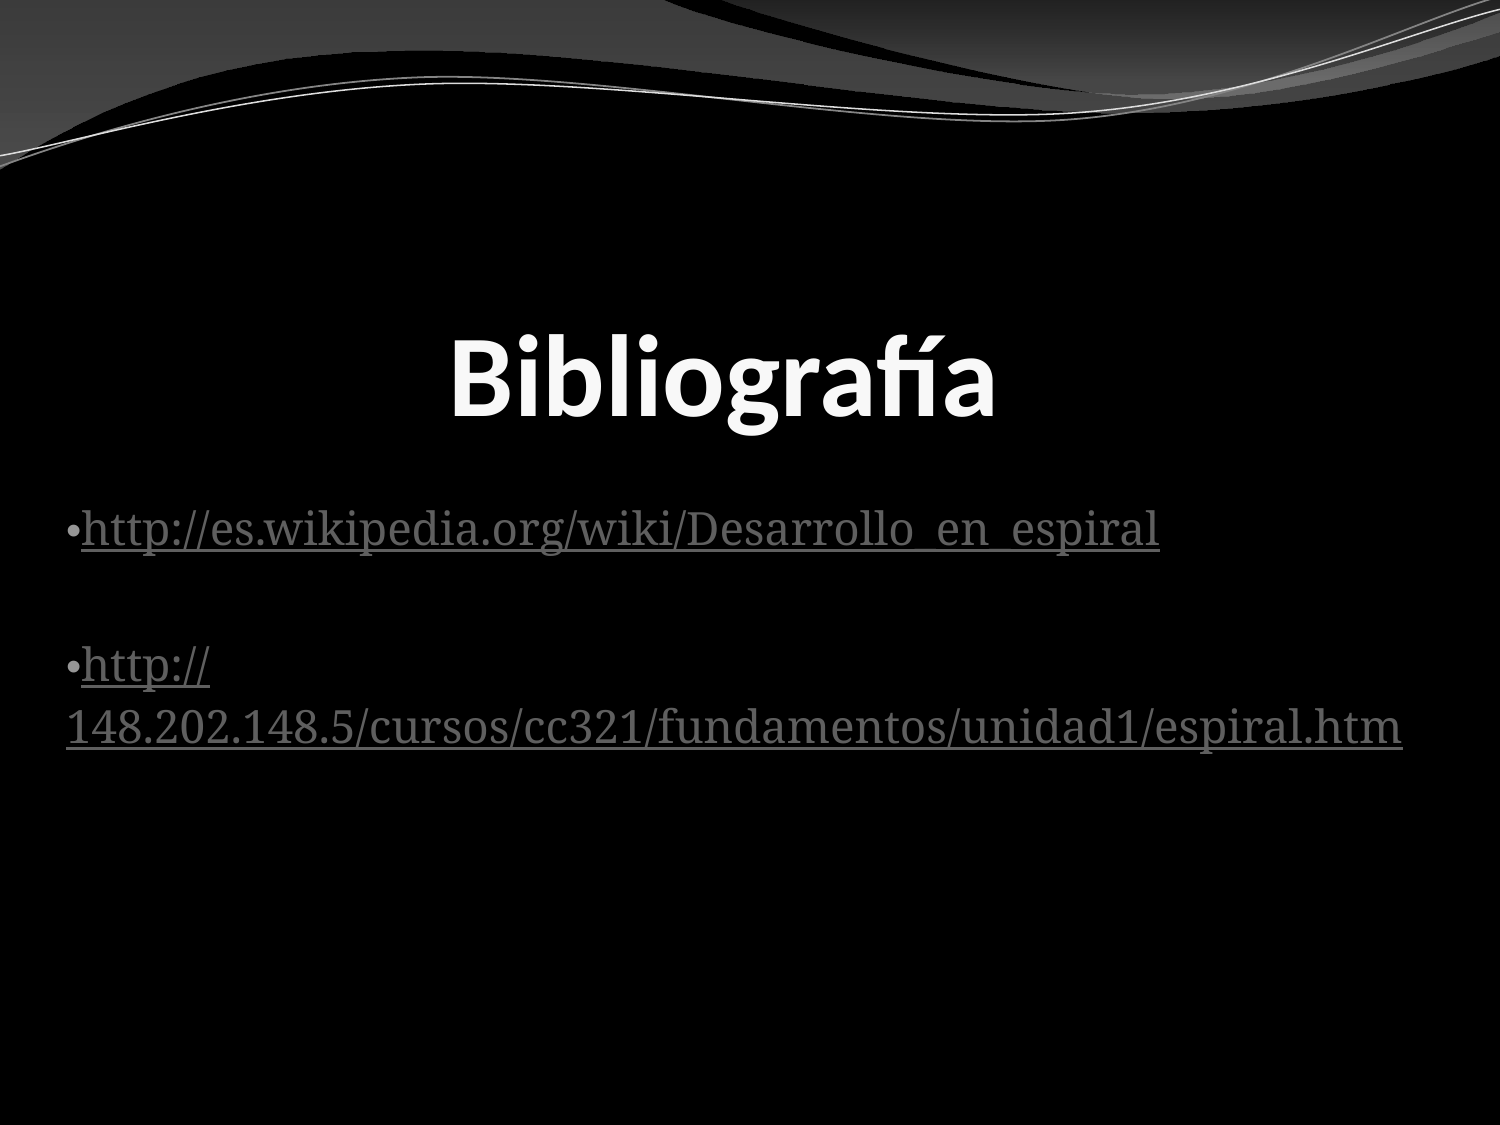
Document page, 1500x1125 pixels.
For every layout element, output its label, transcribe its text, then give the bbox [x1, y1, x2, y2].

title Bibliografía [86, 216, 1362, 440]
list http://es.wikipedia.org/wiki/Desarrollo_en_espiral http://148.202.148.5/cursos/cc321/fundamentos/unidad1/espiral.htm [58, 492, 1500, 869]
